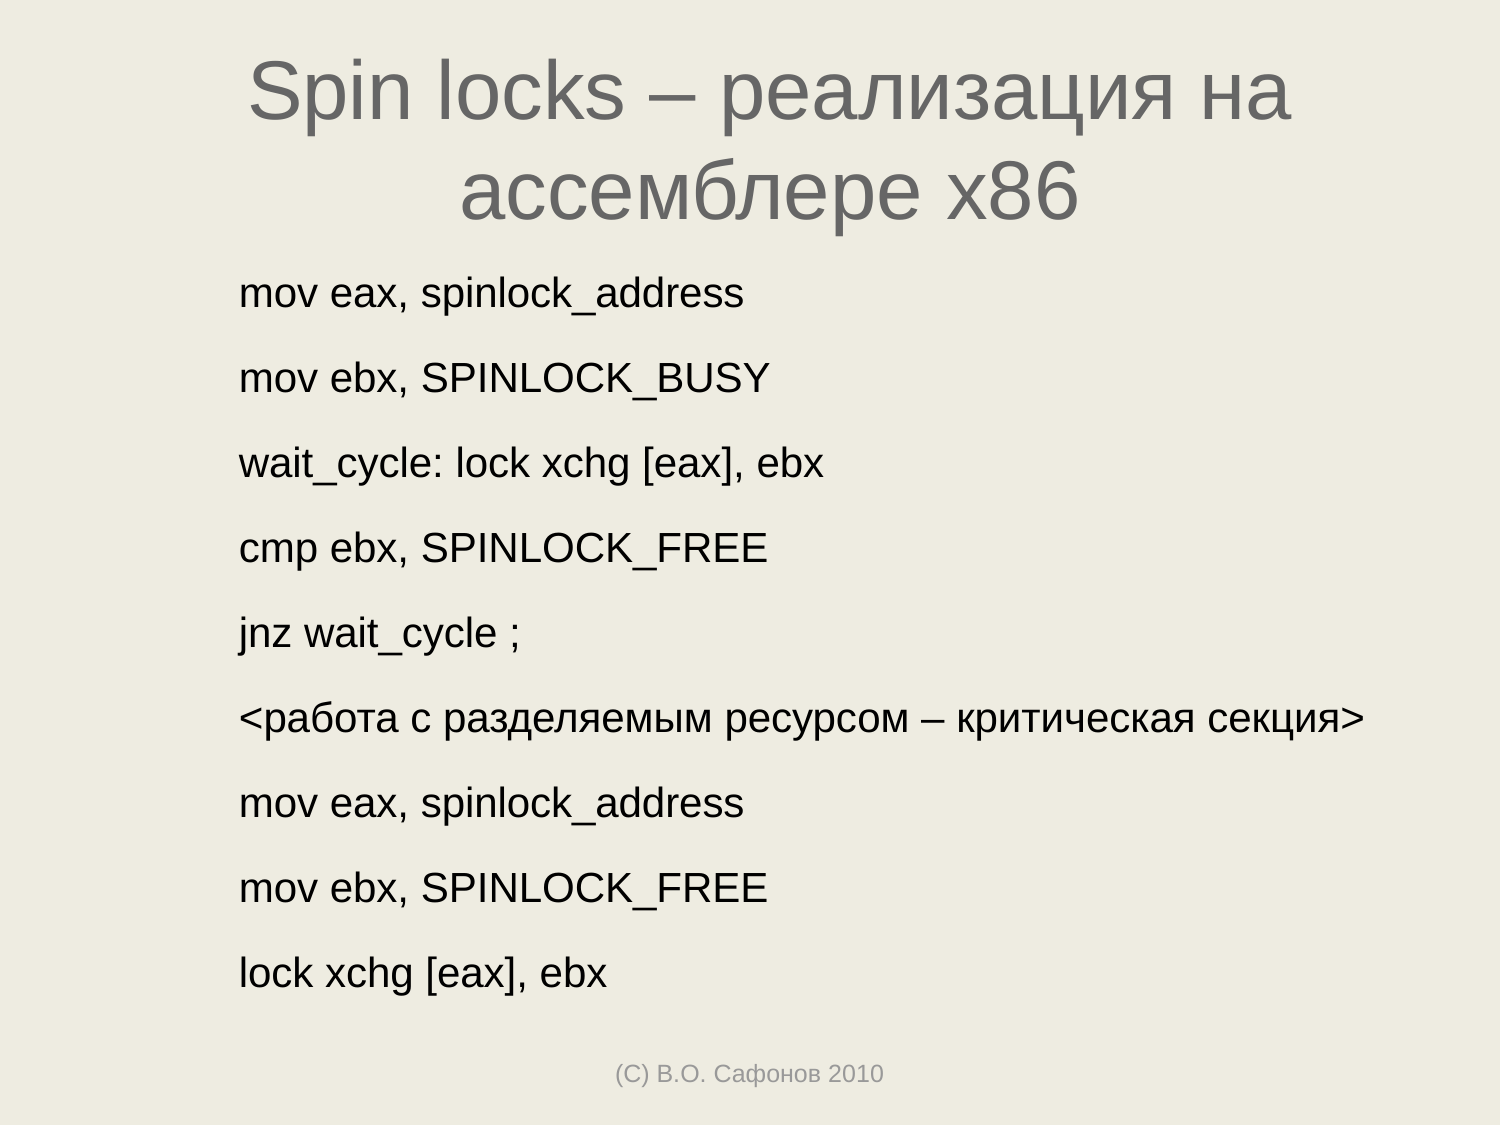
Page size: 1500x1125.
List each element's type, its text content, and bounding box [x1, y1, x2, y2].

title Spin locks – реализация на ассемблере x86 [74, 49, 1466, 223]
footer (С) В.О. Сафонов 2010 [512, 1042, 988, 1103]
list mov eax, spinlock_address mov ebx, SPINLOCK_BUSY wait_cycle: lock xchg [eax], ebx cmp ebx, SPINLOCK_FREE jnz wait_cycle ; <работа с разделяемым ресурсом – критическая секция> mov eax, spinlock_address mov ebx, SPINLOCK_FREE lock xchg [eax], ebx [223, 257, 1477, 1008]
